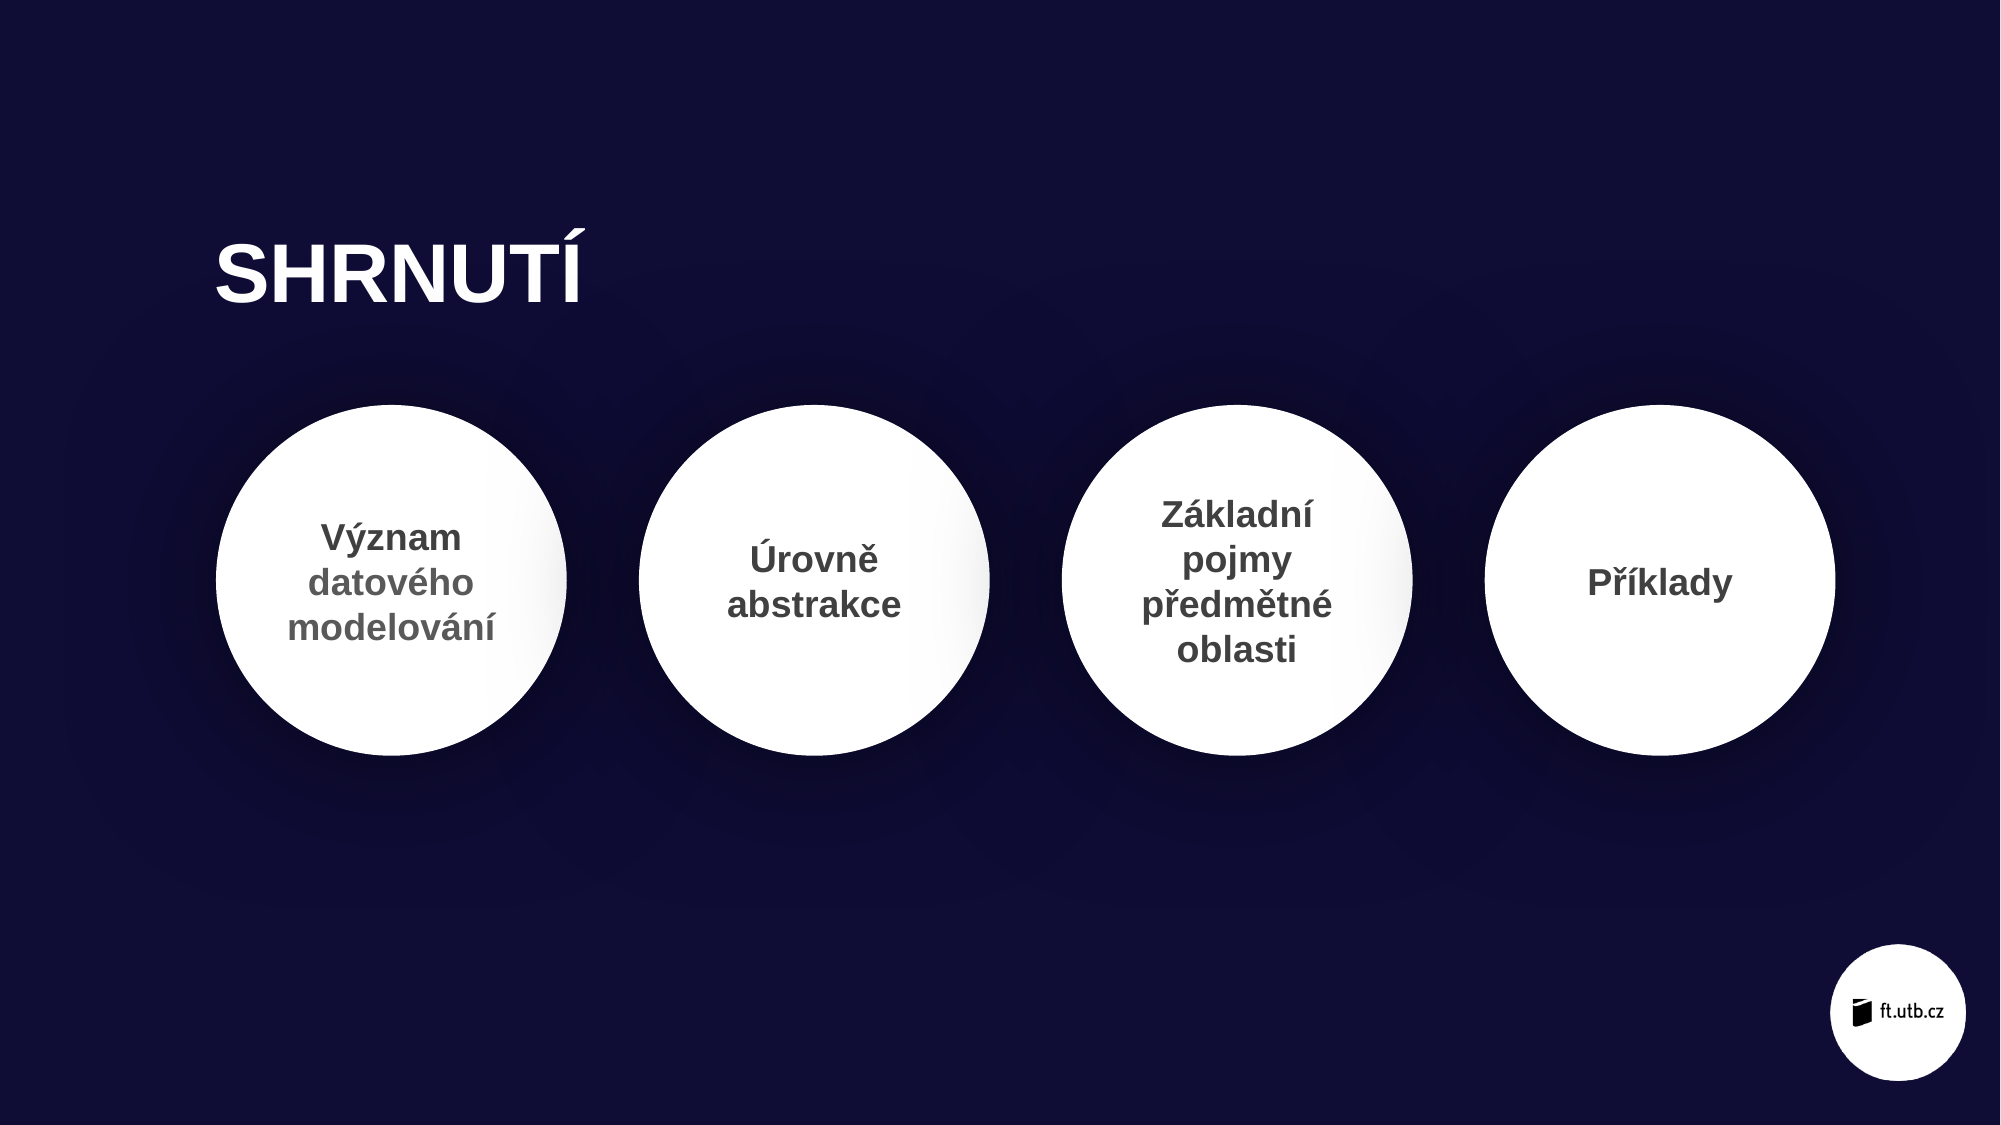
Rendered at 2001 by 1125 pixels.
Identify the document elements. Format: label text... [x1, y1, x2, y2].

picture [1830, 944, 1966, 1081]
text_box Význam datového modelování [214, 403, 551, 757]
text_box Příklady [1483, 403, 1837, 757]
text_box Úrovně abstrakce [637, 403, 974, 757]
text_box Základní pojmy předmětné oblasti [1060, 403, 1397, 757]
text_box SHRNUTÍ [199, 212, 1485, 327]
